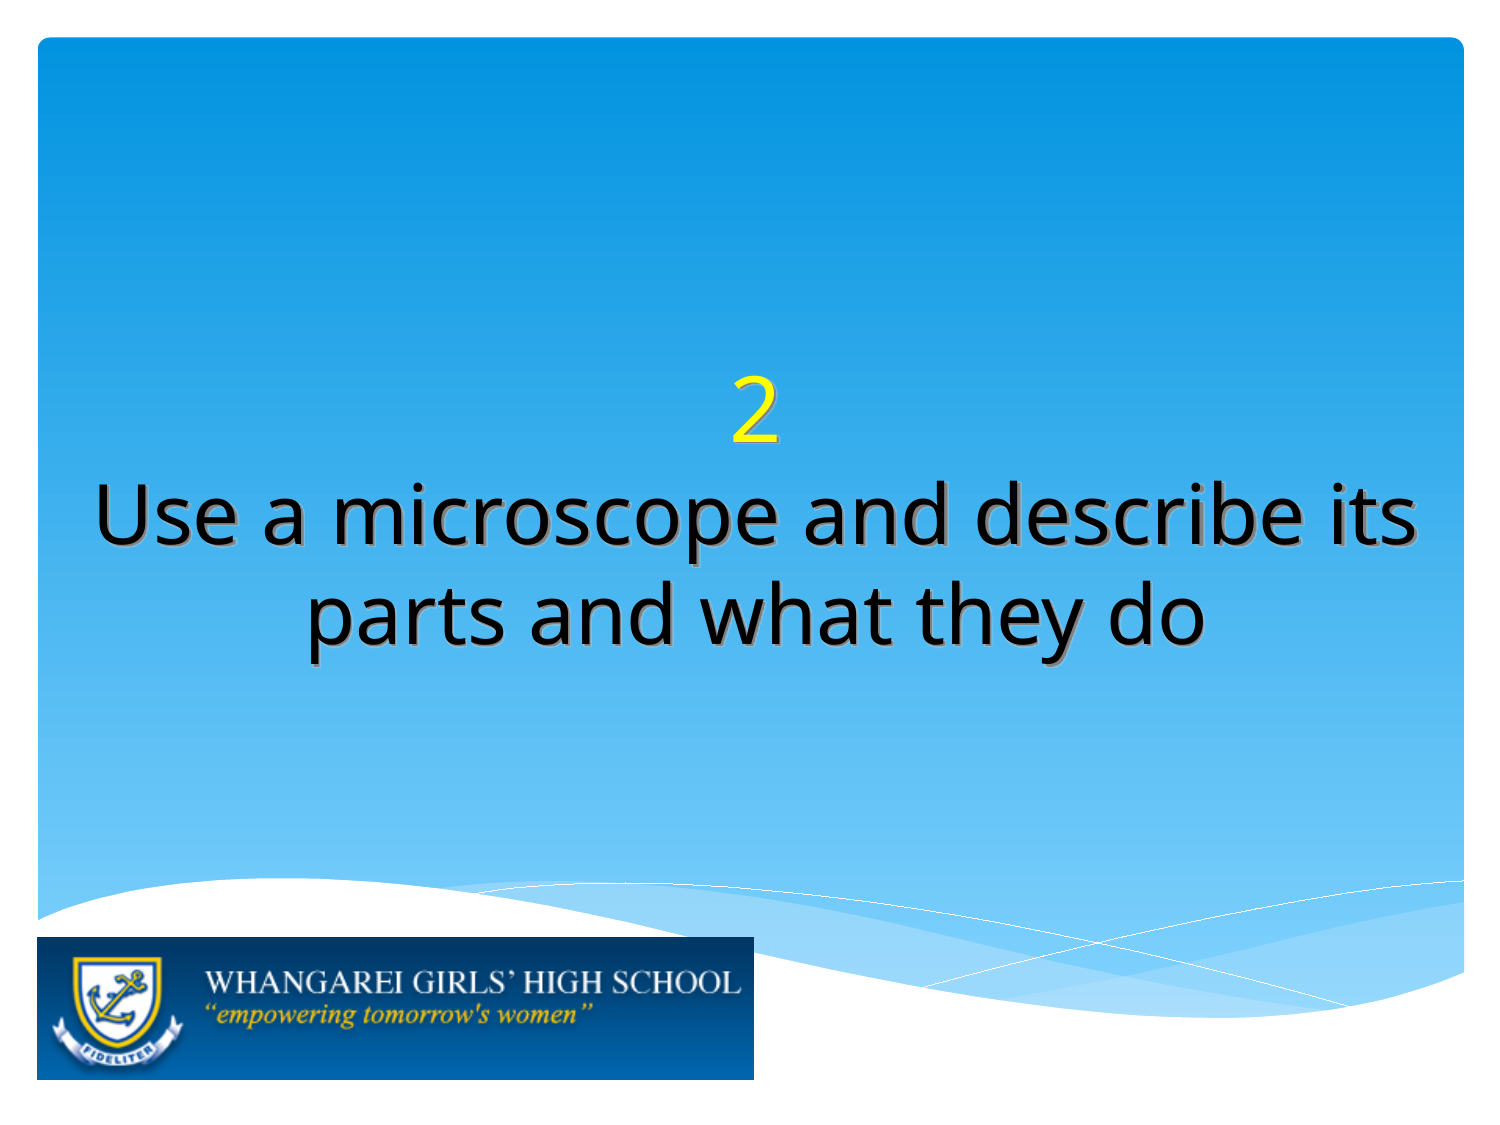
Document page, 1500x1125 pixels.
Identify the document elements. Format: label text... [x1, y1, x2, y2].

text_box 2 Use a microscope and describe its parts and what they do [74, 99, 1438, 913]
picture [37, 937, 754, 1080]
